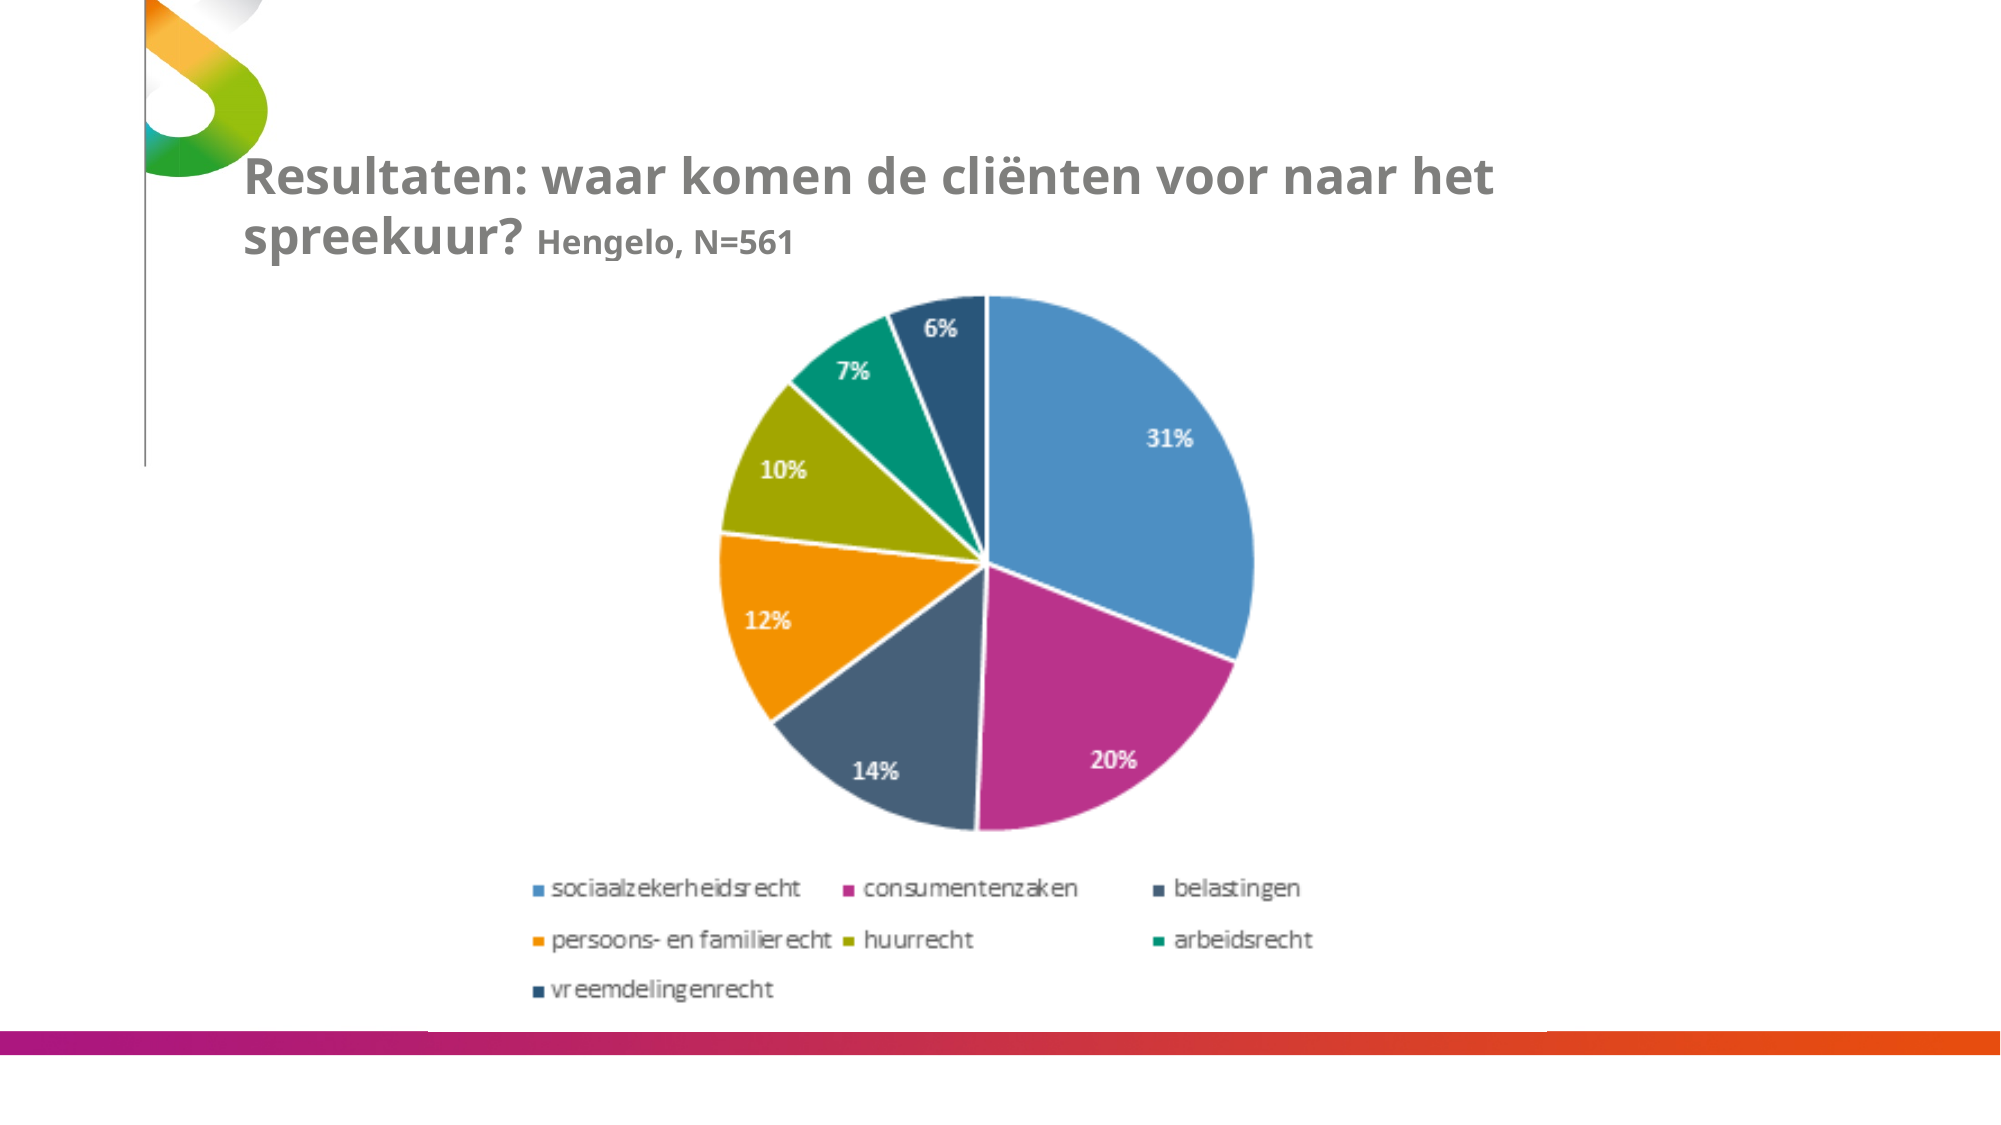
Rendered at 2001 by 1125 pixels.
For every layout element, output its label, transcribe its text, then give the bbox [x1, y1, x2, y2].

list Resultaten: waar komen de cliënten voor naar het spreekuur? Hengelo, N=561 [228, 137, 1772, 209]
picture [0, 0, 2001, 1125]
